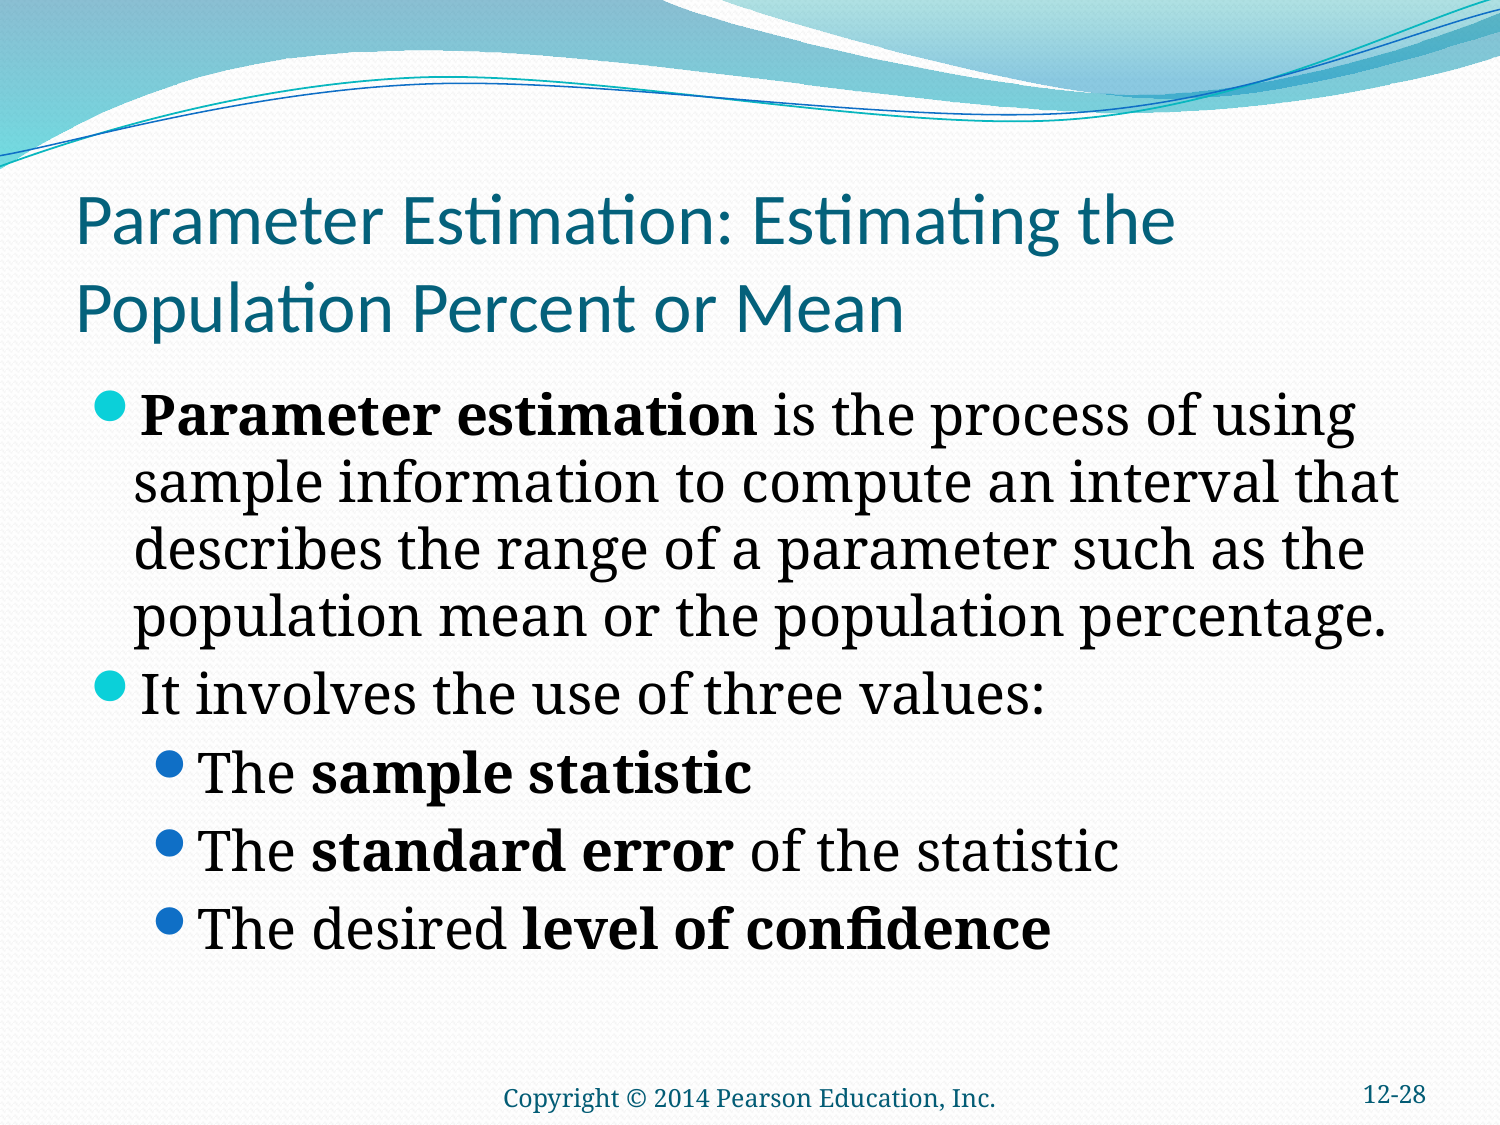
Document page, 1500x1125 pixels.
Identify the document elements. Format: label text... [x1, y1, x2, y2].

list Parameter estimation is the process of using sample information to compute an interval that describes the range of a parameter such as the population mean or the population percentage. It involves the use of three values: The sample statistic The standard error of the statistic The desired level of confidence [74, 371, 1426, 998]
title Parameter Estimation: Estimating the Population Percent or Mean [74, 159, 1426, 348]
